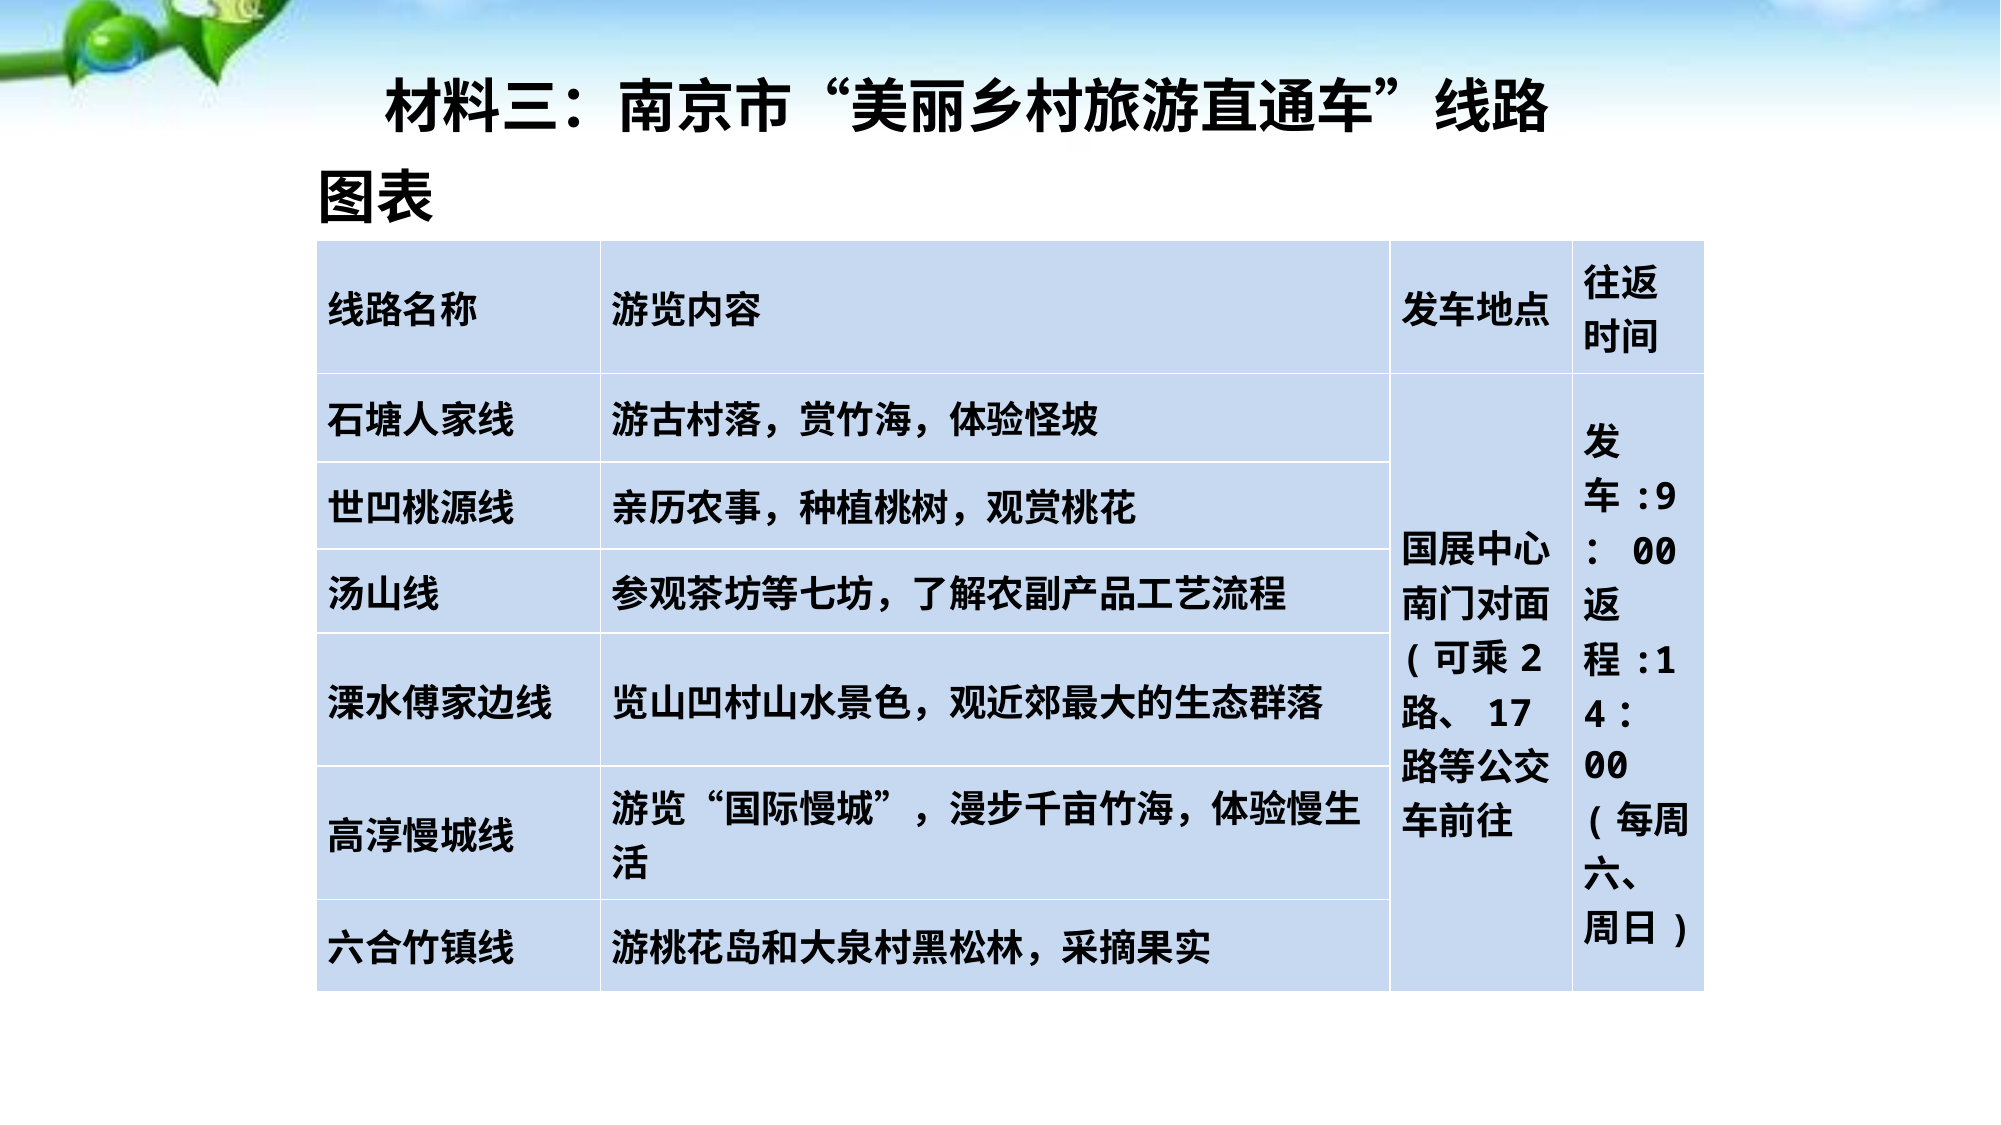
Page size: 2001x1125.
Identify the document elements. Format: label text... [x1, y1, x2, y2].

table_cell 世凹桃源线 [317, 463, 600, 548]
table_header 发车地点 [1391, 241, 1572, 373]
table_header 线路名称 [317, 241, 600, 373]
table_cell 参观茶坊等七坊，了解农副产品工艺流程 [601, 550, 1389, 632]
table_header 往返时间 [1573, 241, 1704, 373]
table_cell 汤山线 [317, 550, 600, 632]
table_cell 览山凹村山水景色，观近郊最大的生态群落 [601, 634, 1389, 765]
table_cell 亲历农事，种植桃树，观赏桃花 [601, 463, 1389, 548]
table_cell 高淳慢城线 [317, 767, 600, 899]
table_cell 国展中心南门对面(可乘2路、17路等公交车前往 [1391, 374, 1572, 991]
text_box 材料三：南京市“美丽乡村旅游直通车”线路图表 [303, 41, 1577, 238]
table_cell 发车:9：00 返程:14：00 (每周六、周日) [1573, 374, 1704, 991]
table_cell 石塘人家线 [317, 374, 600, 461]
table_cell 游览“国际慢城”，漫步千亩竹海，体验慢生活 [601, 767, 1389, 899]
table_cell 六合竹镇线 [317, 900, 600, 991]
table_cell 溧水傅家边线 [317, 634, 600, 765]
table_cell 游桃花岛和大泉村黑松林，采摘果实 [601, 900, 1389, 991]
picture [0, 0, 2001, 1125]
table_header 游览内容 [601, 241, 1389, 373]
table_cell 游古村落，赏竹海，体验怪坡 [601, 374, 1389, 461]
